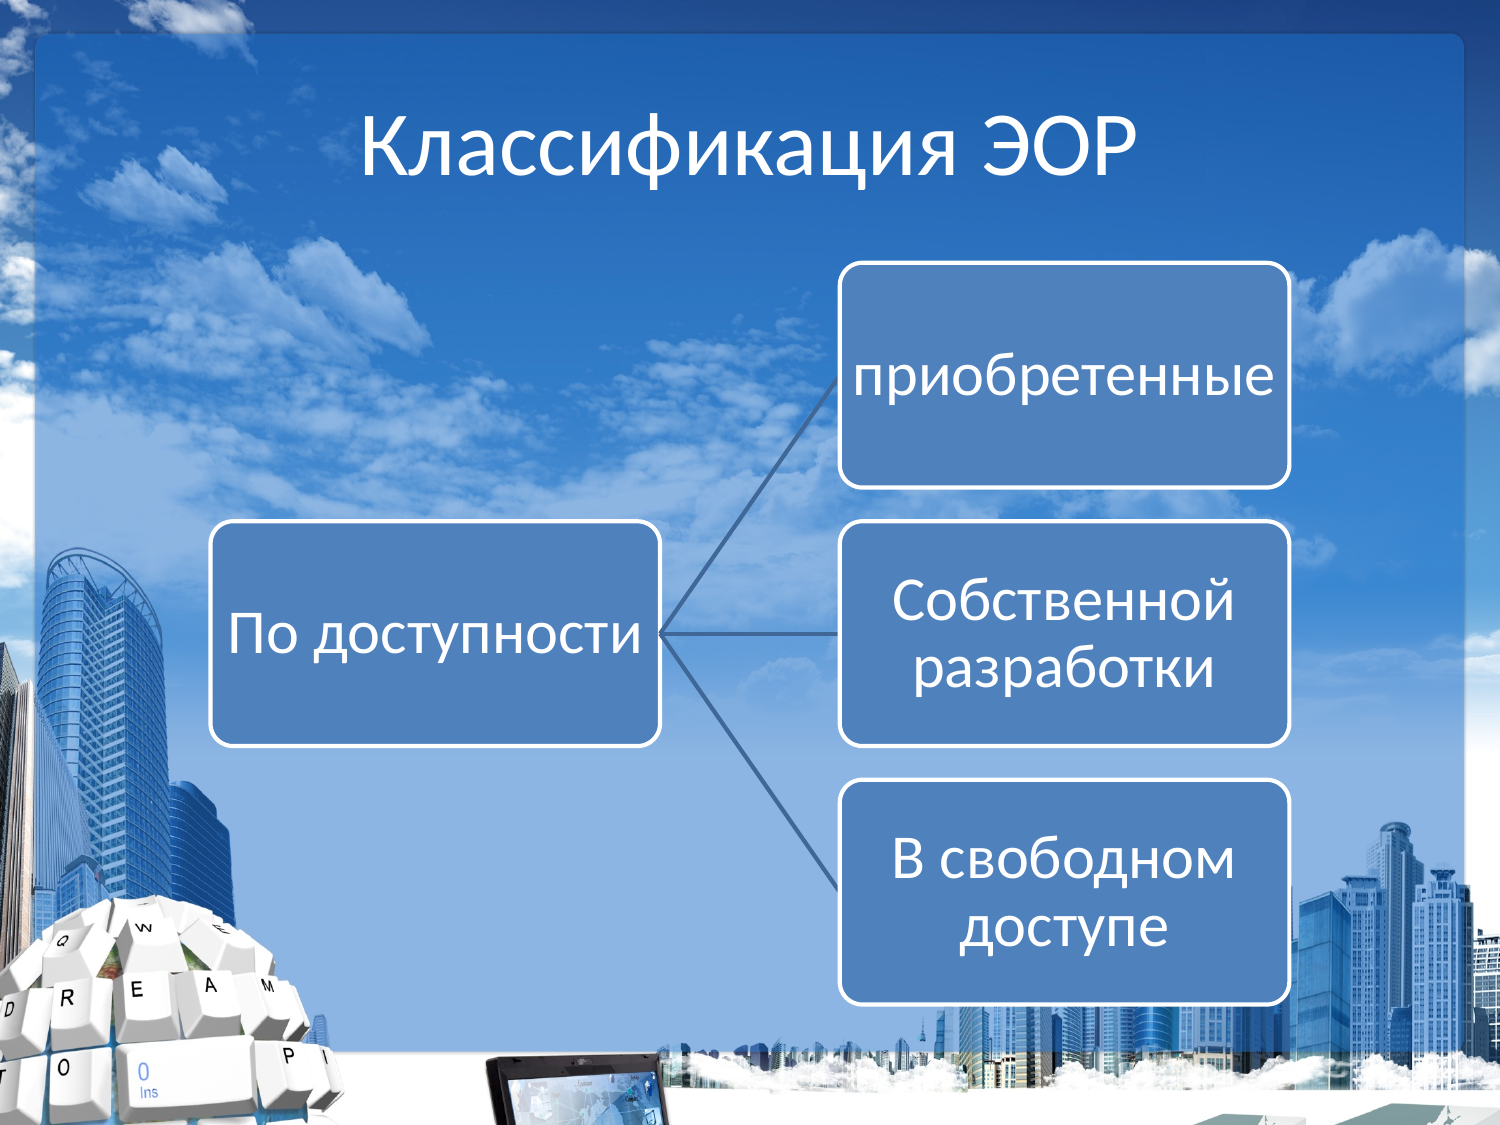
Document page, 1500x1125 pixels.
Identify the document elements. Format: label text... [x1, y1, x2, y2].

picture [0, 0, 1500, 1125]
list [74, 262, 1426, 1006]
title Классификация ЭОР [75, 45, 1425, 233]
